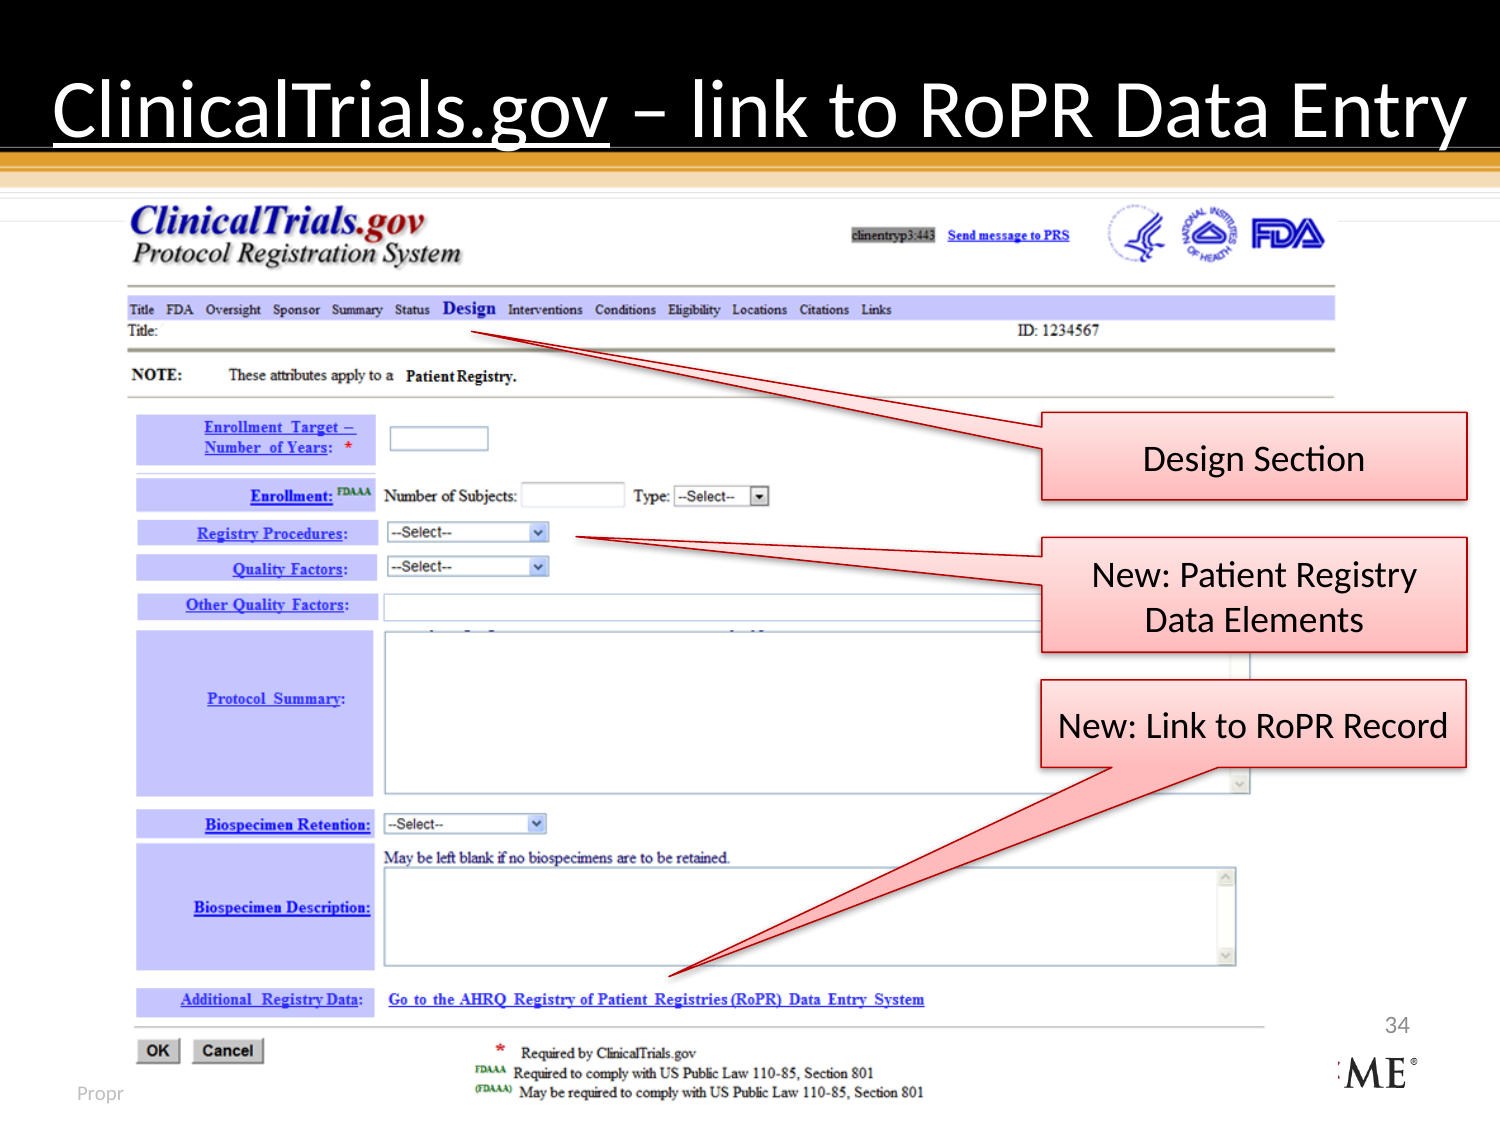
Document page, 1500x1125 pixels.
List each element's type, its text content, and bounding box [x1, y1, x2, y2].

picture [0, 0, 1500, 223]
title ClinicalTrials.gov – link to RoPR Data Entry [37, 45, 1500, 163]
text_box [124, 199, 1468, 1105]
